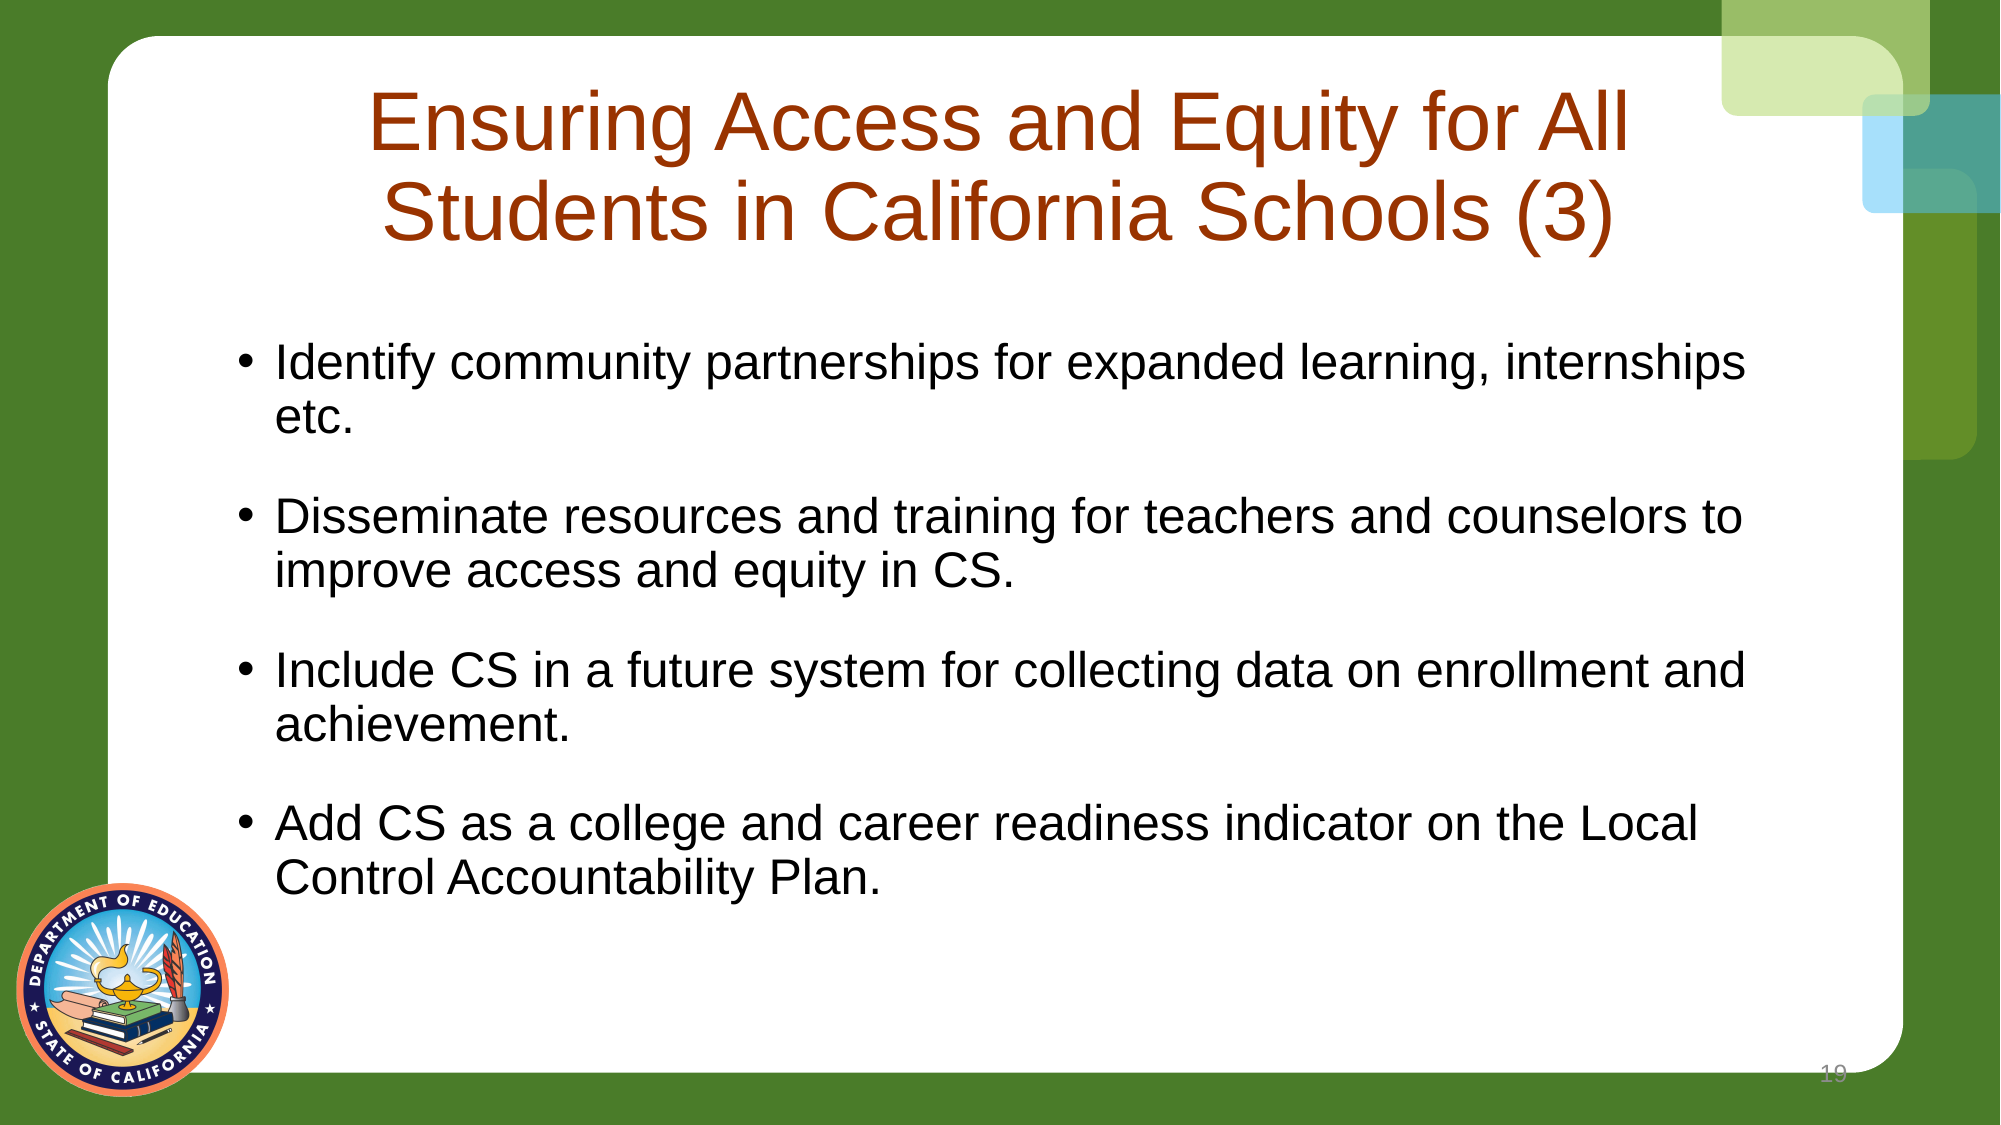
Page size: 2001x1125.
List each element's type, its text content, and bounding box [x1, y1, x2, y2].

picture [16, 883, 229, 1097]
title Ensuring Access and Equity for All Students in California Schools (3) [222, 59, 1778, 278]
slide_number 19 [1412, 1042, 1863, 1103]
list Identify community partnerships for expanded learning, internships etc. Disseminate resources and training for teachers and counselors to improve access and equity in CS. Include CS in a future system for collecting data on enrollment and achievement. Add CS as a college and career readiness indicator on the Local Control Accountability Plan. [222, 328, 1823, 1043]
